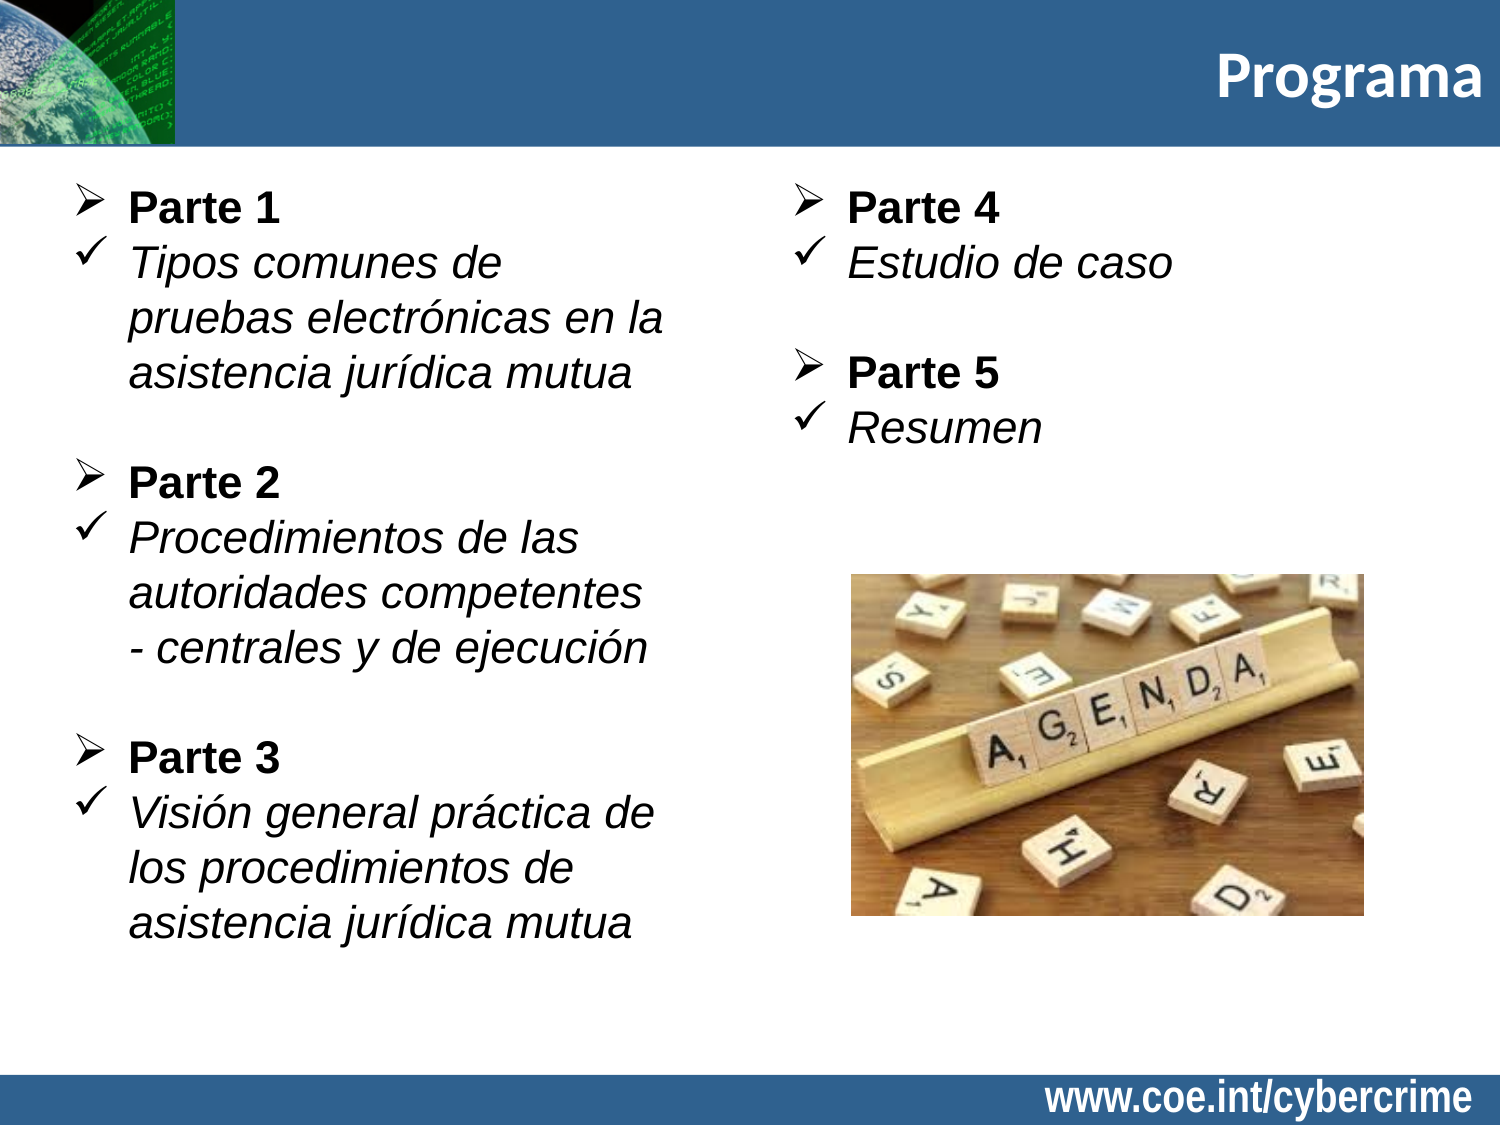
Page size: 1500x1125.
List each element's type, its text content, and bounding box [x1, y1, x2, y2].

text_box Parte 1 Tipos comunes de pruebas electrónicas en la asistencia jurídica mutua Parte 2 Procedimientos de las autoridades competentes - centrales y de ejecución Parte 3 Visión general práctica de los procedimientos de asistencia jurídica mutua [57, 170, 680, 956]
text_box [0, 1073, 1030, 1125]
picture [0, 0, 175, 144]
text_box Parte 4 Estudio de caso Parte 5 Resumen [776, 170, 1500, 516]
text_box www.coe.int/cybercrime [1030, 1059, 1500, 1125]
text_box Programa [177, 0, 1500, 149]
picture [851, 574, 1364, 916]
